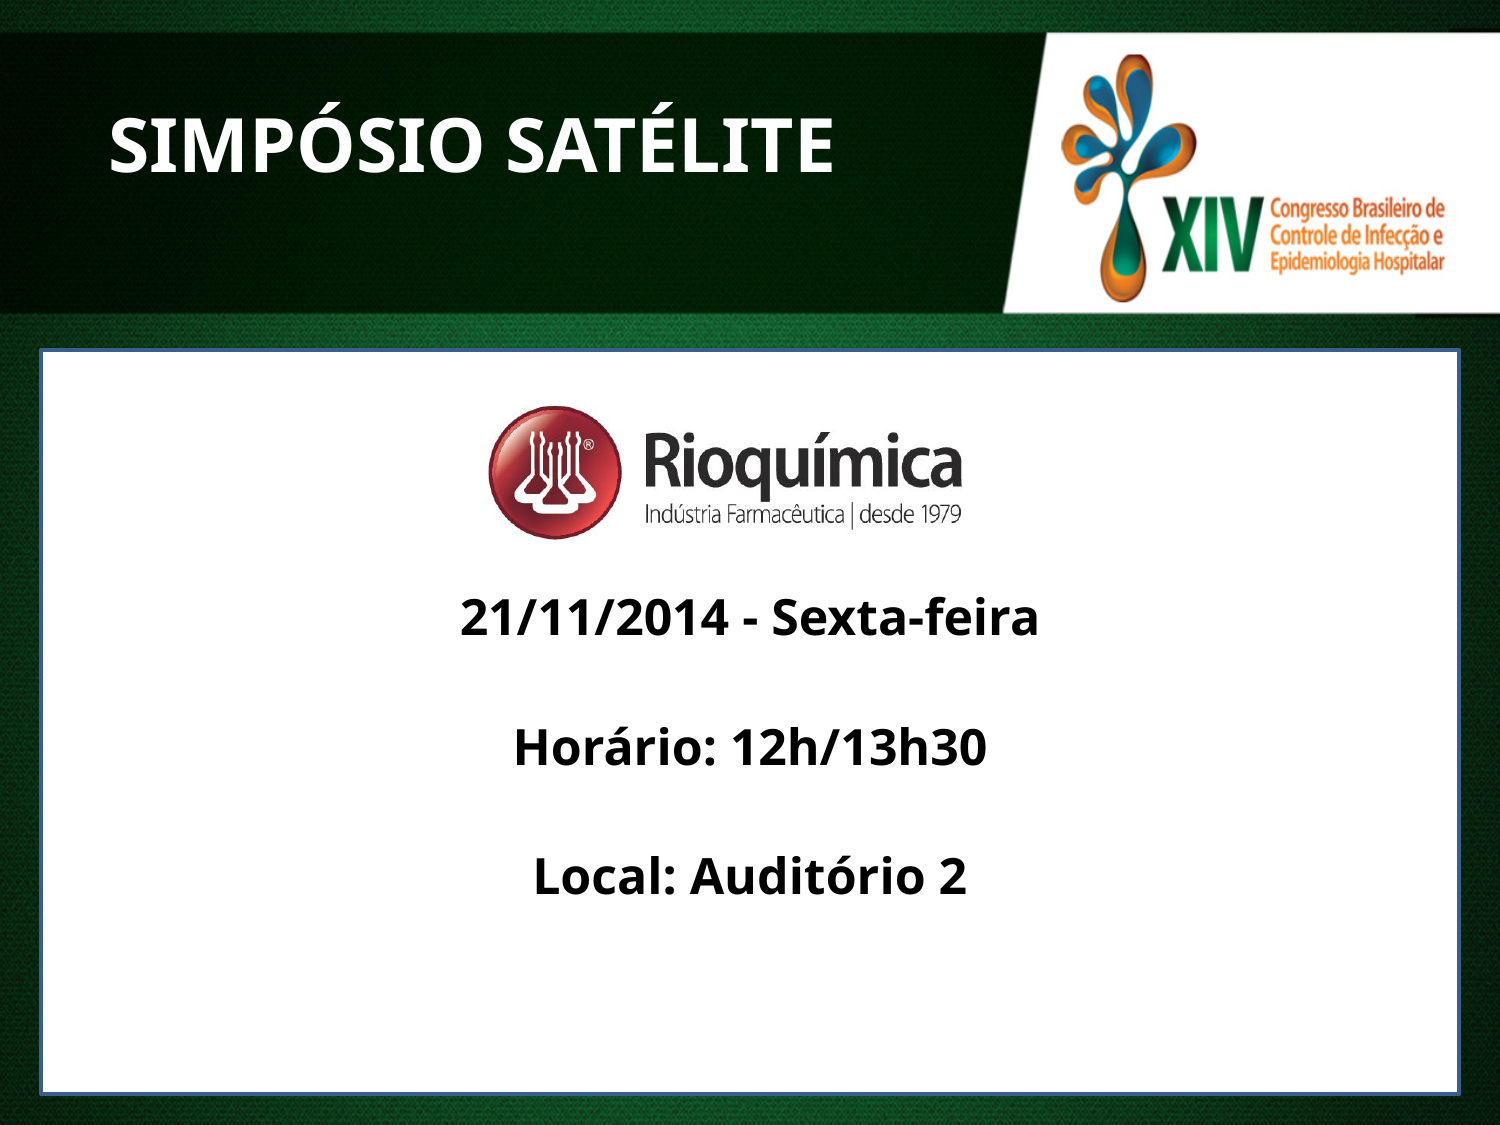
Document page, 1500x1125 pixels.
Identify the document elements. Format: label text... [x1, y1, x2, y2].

text_box [39, 348, 1461, 1096]
text_box SIMPÓSIO SATÉLITE [41, 89, 904, 195]
picture [0, 0, 1500, 1125]
subtitle 21/11/2014 - Sexta-feira Horário: 12h/13h30 Local: Auditório 2 [76, 447, 1424, 997]
